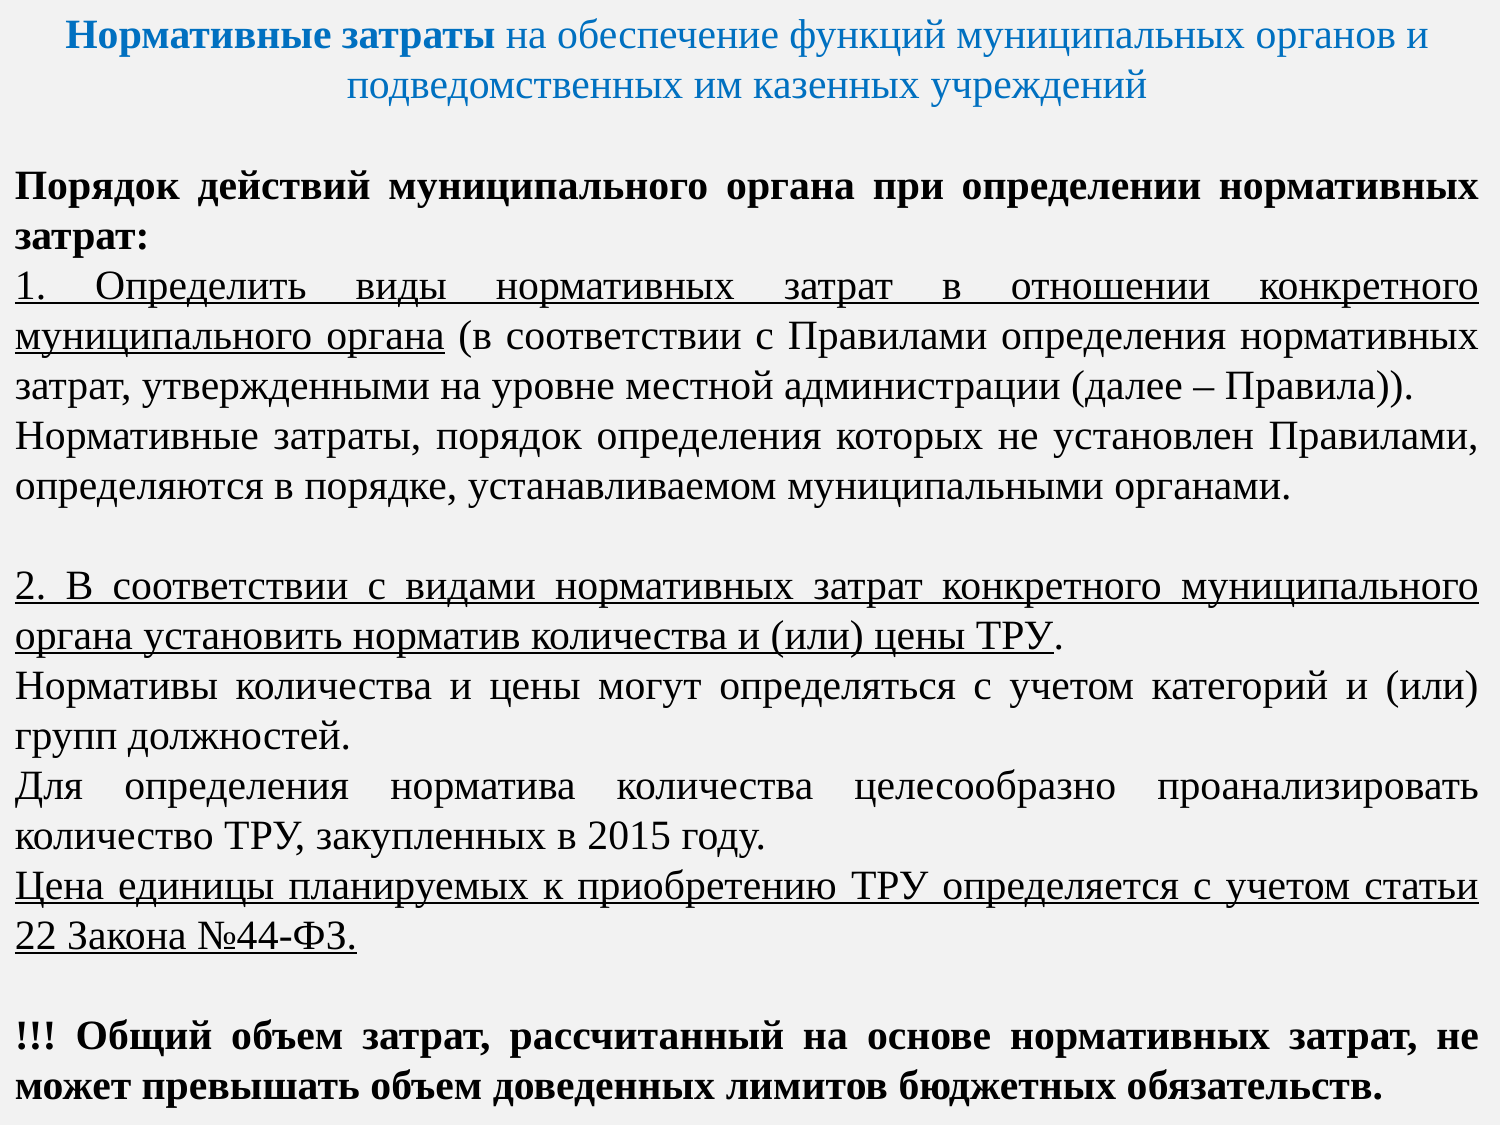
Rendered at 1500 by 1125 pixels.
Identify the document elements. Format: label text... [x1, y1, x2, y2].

text_box Нормативные затраты на обеспечение функций муниципальных органов и подведомственных им казенных учреждений Порядок действий муниципального органа при определении нормативных затрат: 1. Определить виды нормативных затрат в отношении конкретного муниципального органа (в соответствии с Правилами определения нормативных затрат, утвержденными на уровне местной администрации (далее – Правила)). Нормативные затраты, порядок определения которых не установлен Правилами, определяются в порядке, устанавливаемом муниципальными органами. 2. В соответствии с видами нормативных затрат конкретного муниципального органа установить норматив количества и (или) цены ТРУ. Нормативы количества и цены могут определяться с учетом категорий и (или) групп должностей. Для определения норматива количества целесообразно проанализировать количество ТРУ, закупленных в 2015 году. Цена единицы планируемых к приобретению ТРУ определяется с учетом статьи 22 Закона №44-ФЗ. !!! Общий объем затрат, рассчитанный на основе нормативных затрат, не может превышать объем доведенных лимитов бюджетных обязательств. [0, 0, 1495, 1116]
